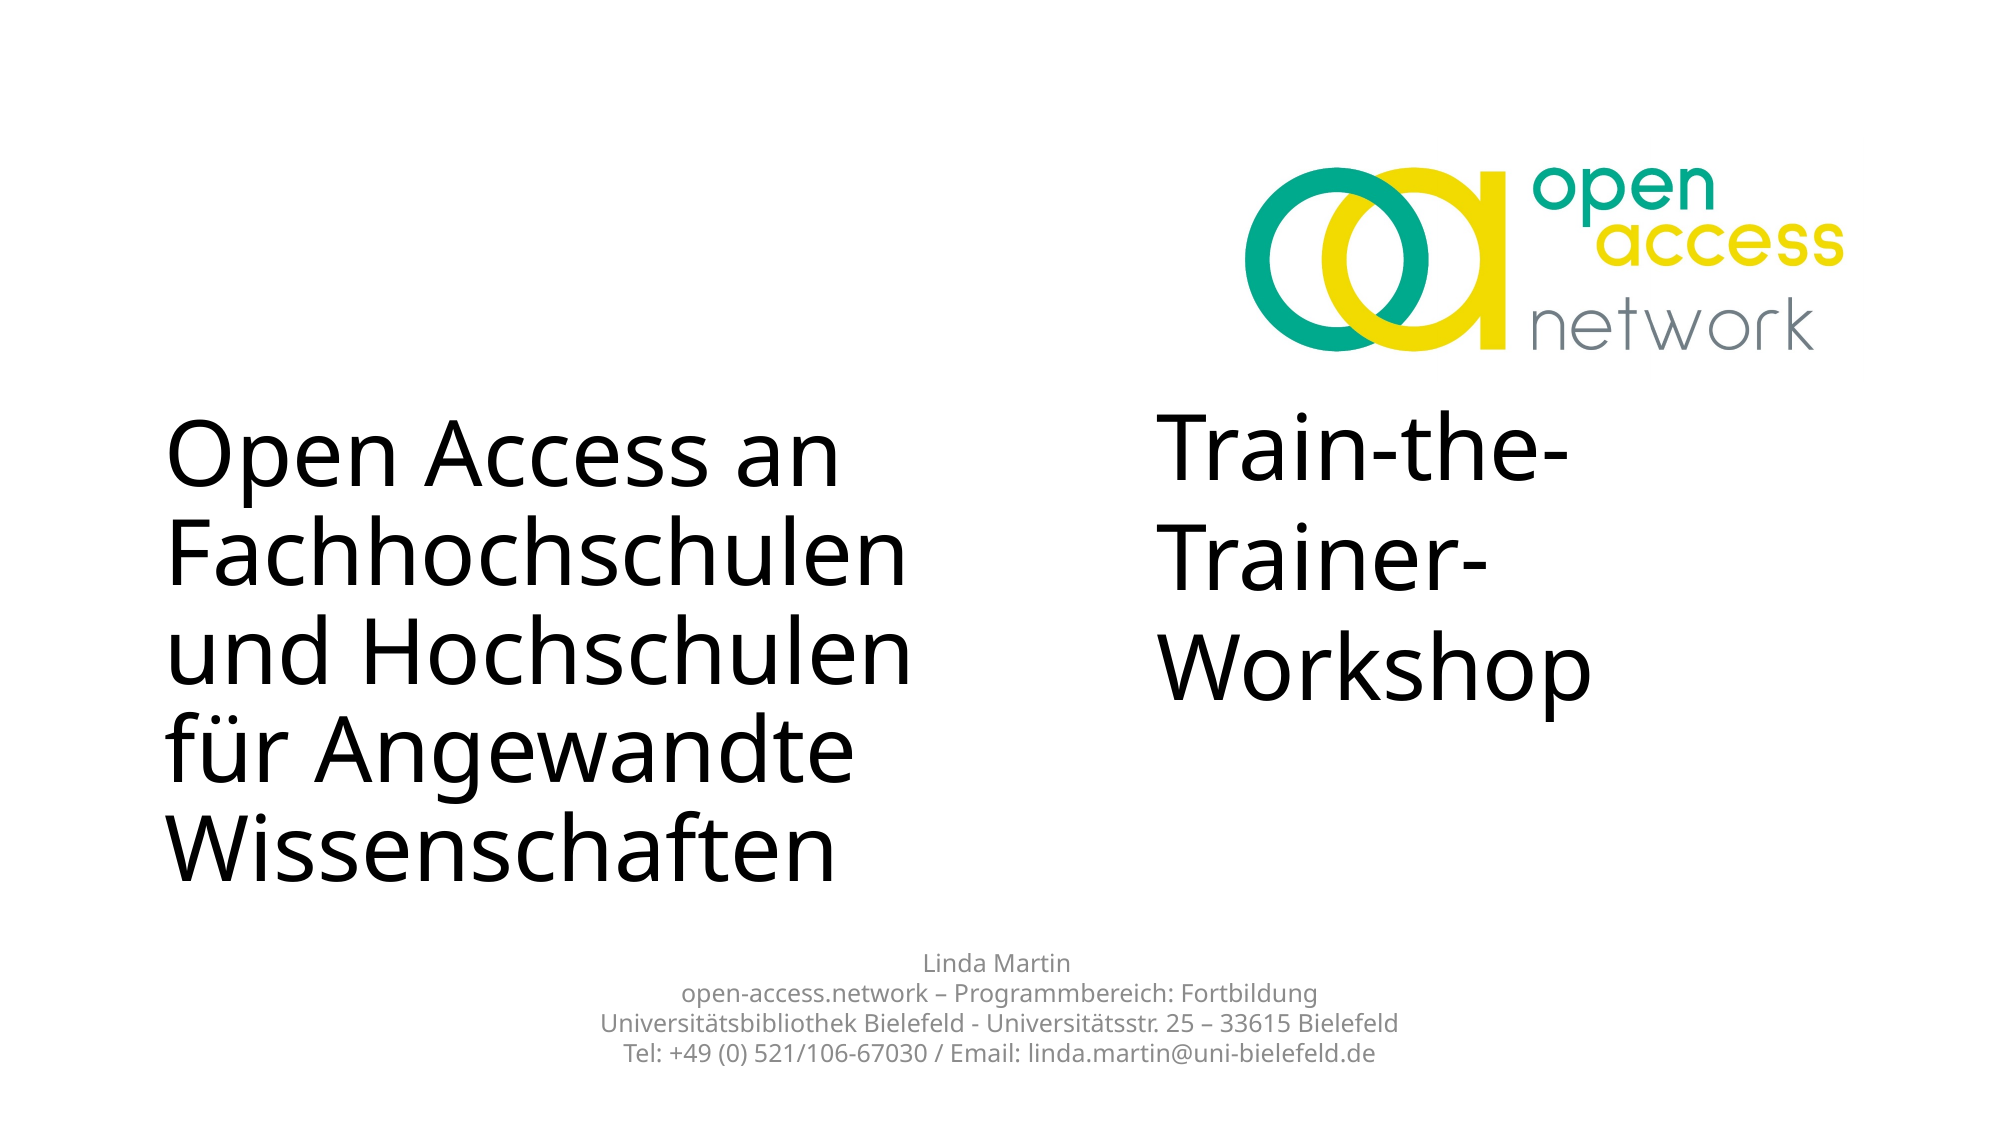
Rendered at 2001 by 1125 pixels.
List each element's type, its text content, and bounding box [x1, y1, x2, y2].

footer Linda Martin open-access.network – Programmbereich: Fortbildung Universitätsbibliothek Bielefeld - Universitätsstr. 25 – 33615 Bielefeld Tel: +49 (0) 521/106-67030 / Email: linda.martin@uni-bielefeld.de [137, 943, 1863, 1103]
picture [1224, 137, 1864, 382]
list Open Access an Fachhochschulen und Hochschulen für Angewandte Wissenschaften [149, 149, 1013, 917]
text_box Train-the-Trainer-Workshop [1141, 381, 1886, 726]
